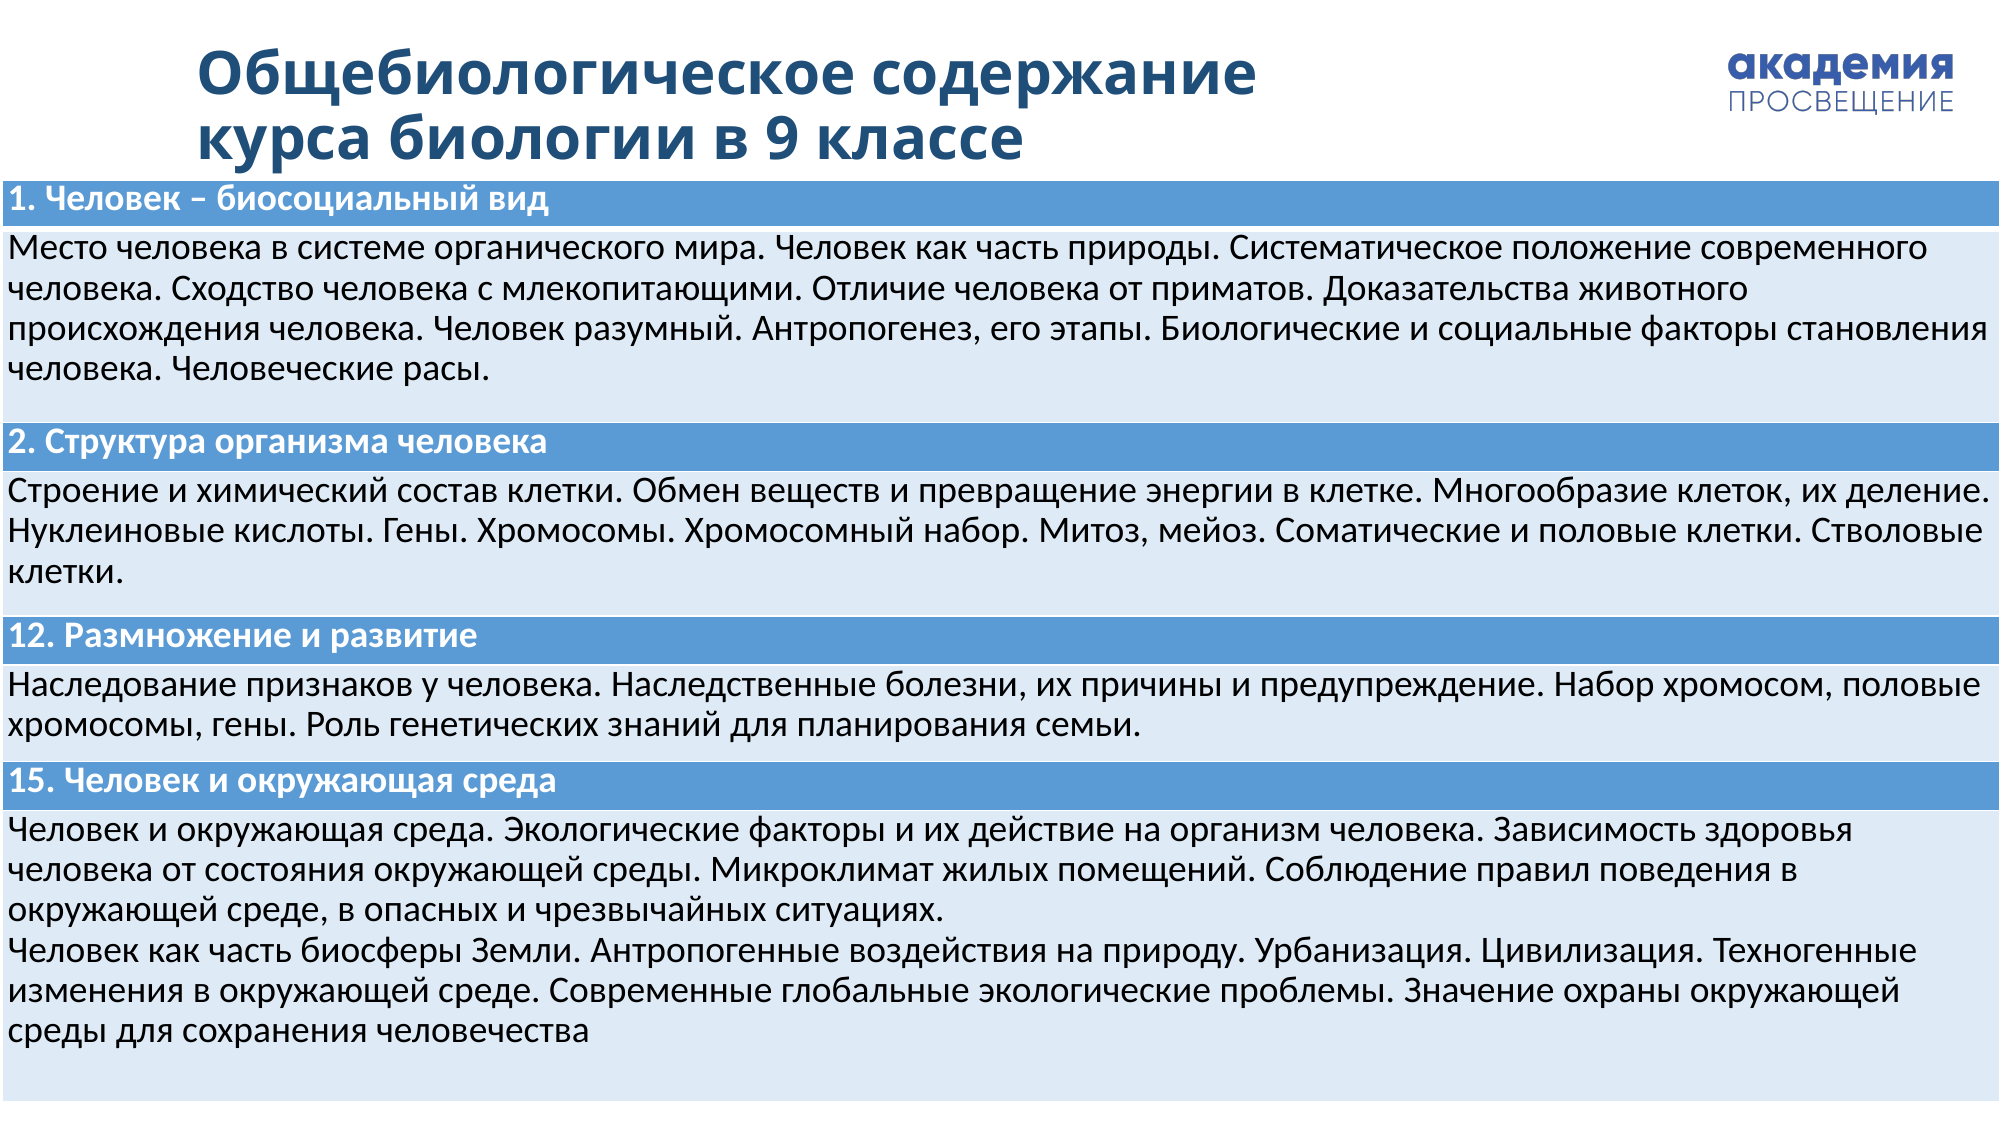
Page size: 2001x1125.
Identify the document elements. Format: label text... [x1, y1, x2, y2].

title Общебиологическое содержание курса биологии в 9 классе [181, 35, 1777, 179]
table_cell 12. Размножение и развитие [3, 617, 1999, 664]
picture [1714, 33, 1969, 133]
table_cell Строение и химический состав клетки. Обмен веществ и превращение энергии в клетке. Многообразие клеток, их деление. Нуклеиновые кислоты. Гены. Хромосомы. Хромосомный набор. Митоз, мейоз. Соматические и половые клетки. Стволовые клетки. [3, 472, 1999, 615]
table_cell 2. Структура организма человека [3, 423, 1999, 471]
table_cell Наследование признаков у человека. Наследственные болезни, их причины и предупреждение. Набор хромосом, половые хромосомы, гены. Роль генетических знаний для планирования семьи. [3, 666, 1999, 761]
table_cell Человек и окружающая среда. Экологические факторы и их действие на организм человека. Зависимость здоровья человека от состояния окружающей среды. Микроклимат жилых помещений. Соблюдение правил поведения в окружающей среде, в опасных и чрезвычайных ситуациях. Человек как часть биосферы Земли. Антропогенные воздействия на природу. Урбанизация. Цивилизация. Техногенные изменения в окружающей среде. Современные глобальные экологические проблемы. Значение охраны окружающей среды для сохранения человечества [3, 811, 1999, 1101]
table_cell Место человека в системе органического мира. Человек как часть природы. Систематическое положение современного человека. Сходство человека с млекопитающими. Отличие человека от приматов. Доказательства животного происхождения человека. Человек разумный. Антропогенез, его этапы. Биологические и социальные факторы становления человека. Человеческие расы. [3, 232, 1999, 422]
table_header 1. Человек – биосоциальный вид [3, 181, 1999, 226]
table_cell 15. Человек и окружающая среда [3, 762, 1999, 810]
